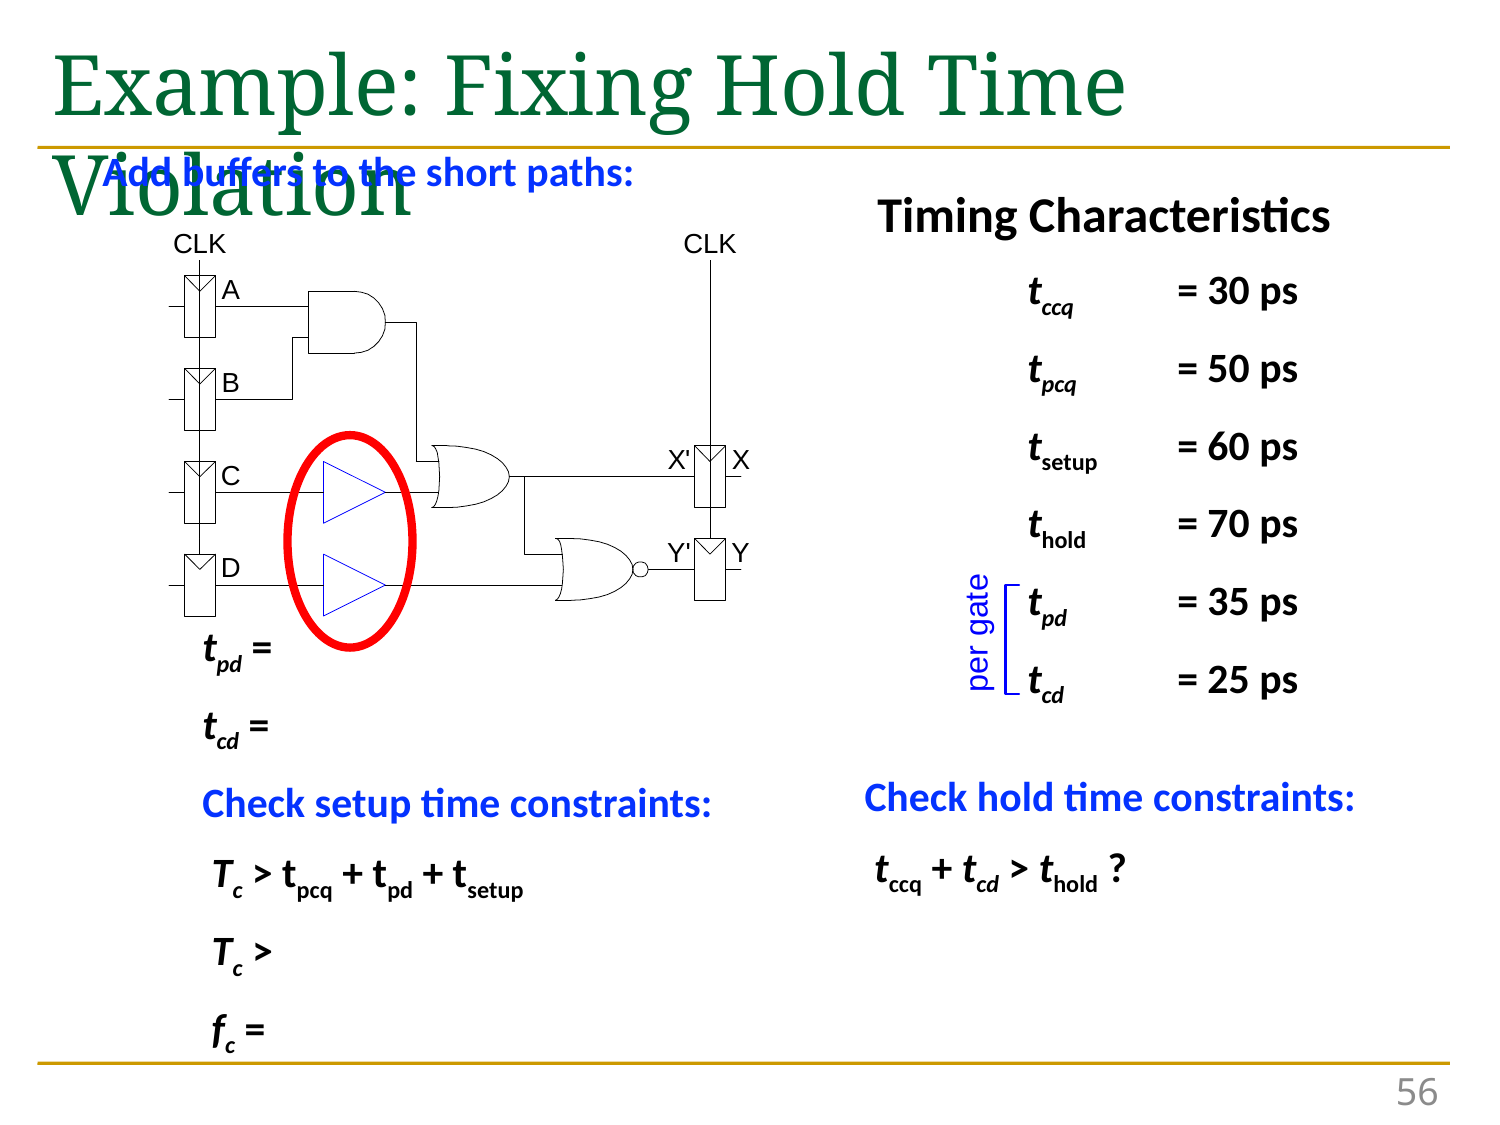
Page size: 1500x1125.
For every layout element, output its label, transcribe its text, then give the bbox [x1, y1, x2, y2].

slide_number 56 [1116, 1063, 1454, 1124]
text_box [937, 537, 1019, 728]
text_box [87, 174, 1413, 1025]
text_box Timing Characteristics tccq = 30 ps tpcq = 50 ps tsetup = 60 ps thold = 70 ps tpd = 35 ps tcd = 25 ps [862, 174, 1450, 716]
title Example: Fixing Hold Time Violation [37, 24, 1450, 200]
text_box Add buffers to the short paths: [87, 137, 675, 203]
text_box [313, 627, 387, 648]
text_box tpd = tcd = Check setup time constraints: Tc > tpcq + tpd + tsetup Tc > fc = [187, 626, 775, 1123]
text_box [149, 209, 776, 620]
text_box Check hold time constraints: tccq + tcd > thold ? [849, 762, 1438, 976]
